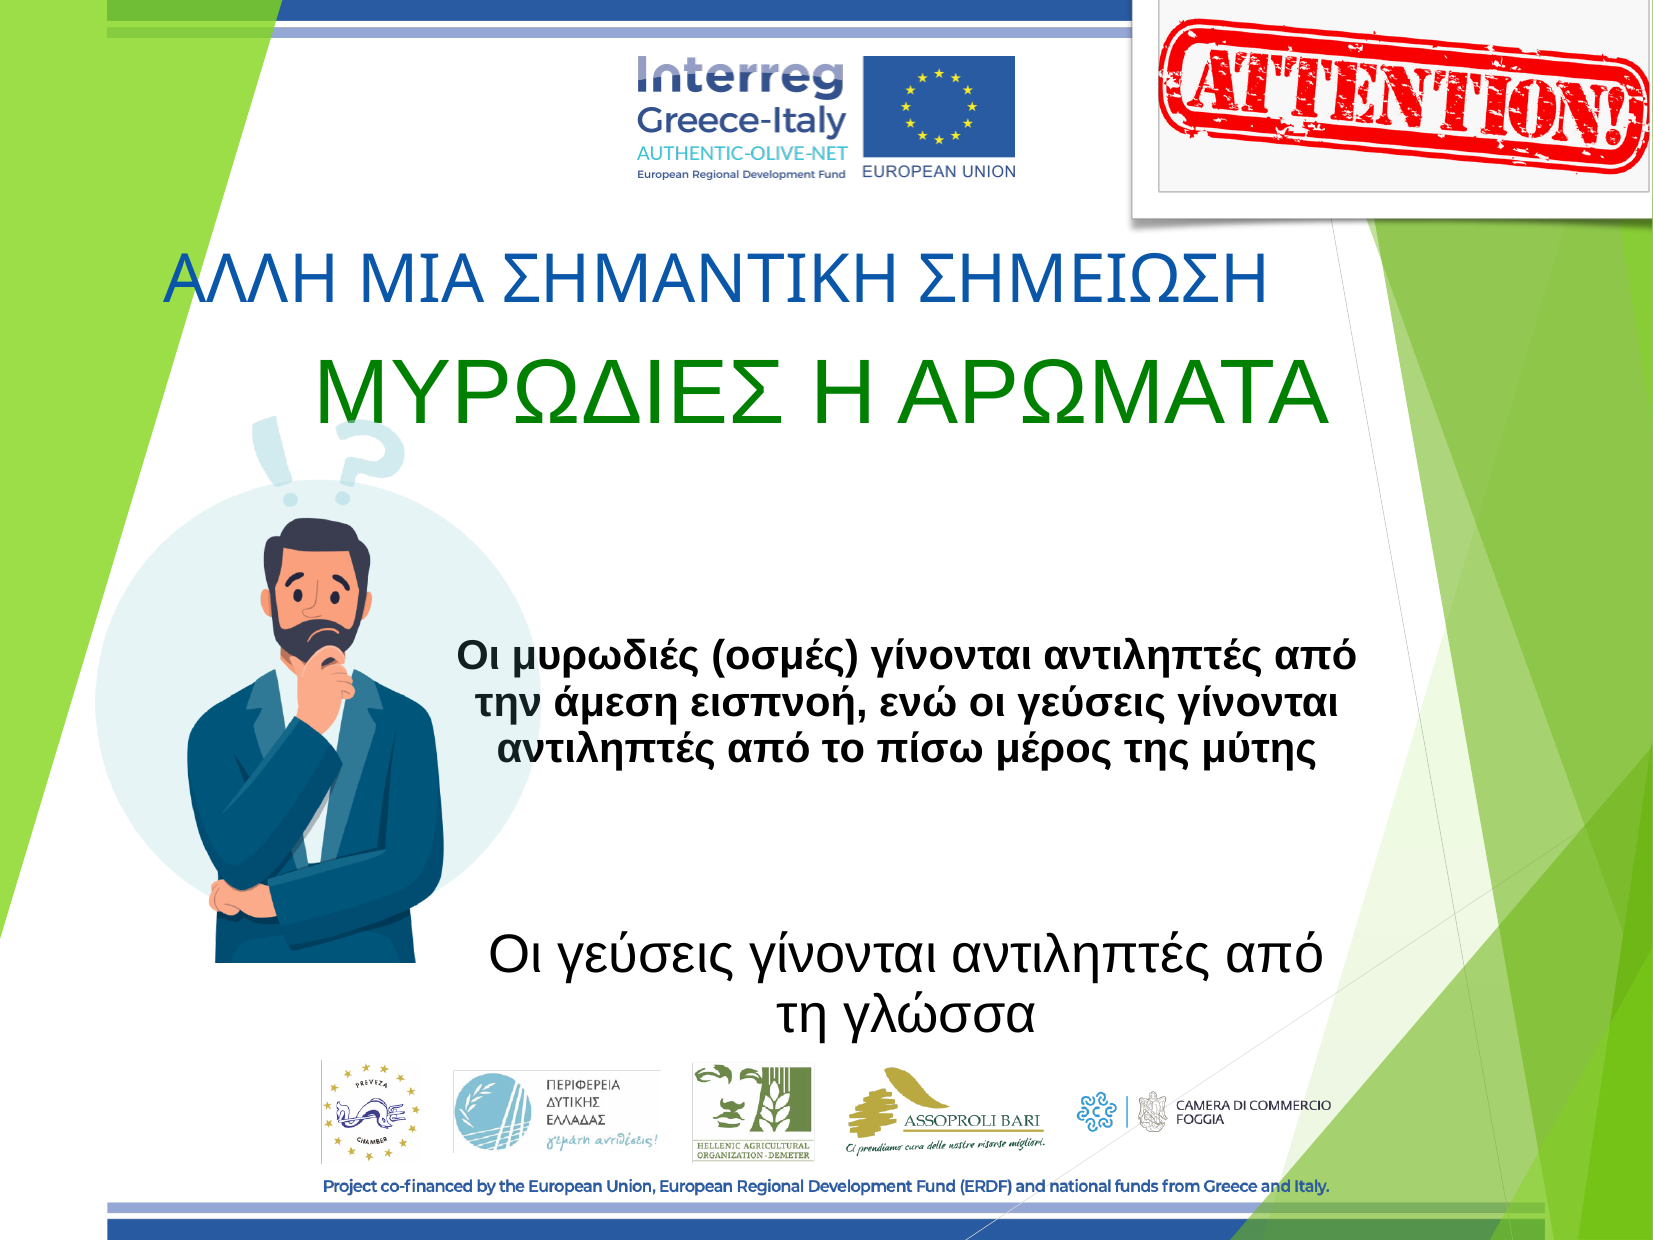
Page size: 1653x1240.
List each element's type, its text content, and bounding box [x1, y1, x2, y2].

picture [109, 1002, 1336, 1240]
picture [637, 56, 1015, 180]
text_box ΜΥΡΩΔΙΕΣ Η ΑΡΩΜΑΤΑ [306, 334, 1339, 452]
text_box Οι μυρωδιές (οσμές) γίνονται αντιληπτές από την άμεση εισπνοή, ενώ οι γεύσεις γίνονται αντιληπτές από το πίσω μέρος της μύτης [541, 625, 1367, 780]
picture [95, 415, 541, 963]
picture [272, 0, 1123, 38]
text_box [1123, 0, 1653, 237]
title ΑΛΛΗ ΜΙΑ ΣΗΜΑΝΤΙΚΗ ΣΗΜΕΙΩΣΗ [162, 223, 1272, 328]
text_box Οι γεύσεις γίνονται αντιληπτές από τη γλώσσα [471, 916, 1343, 1053]
